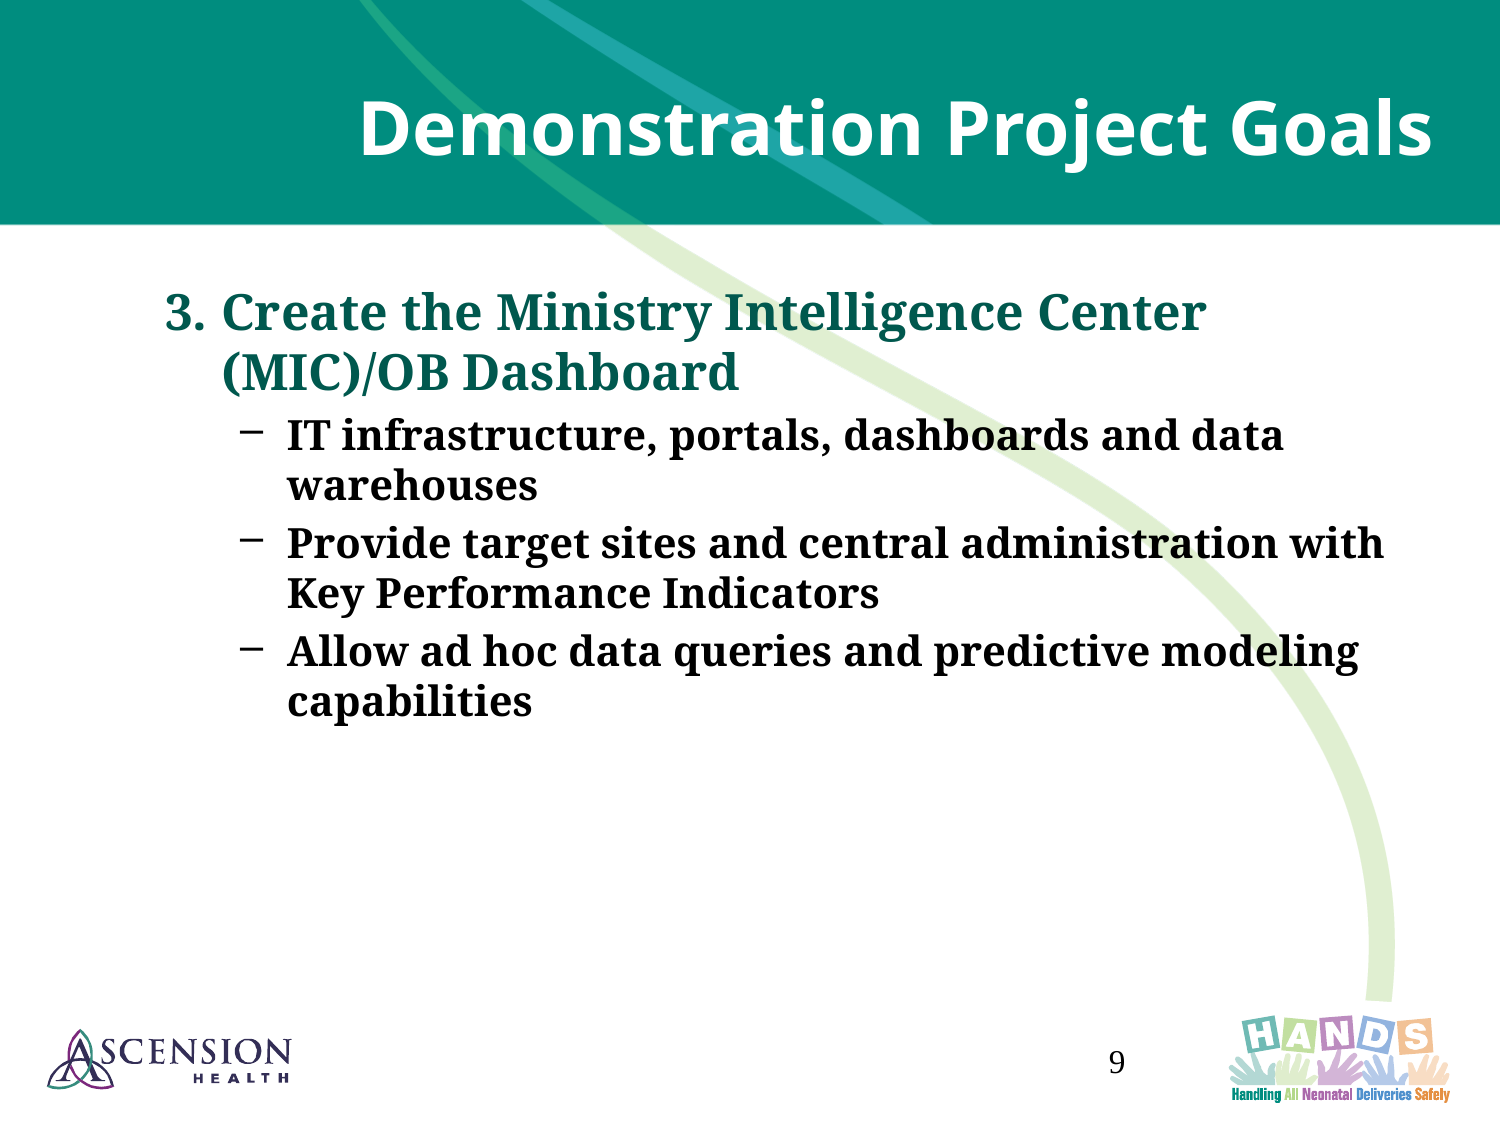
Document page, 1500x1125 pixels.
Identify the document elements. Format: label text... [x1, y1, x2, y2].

list Create the Ministry Intelligence Center (MIC)/OB Dashboard IT infrastructure, portals, dashboards and data warehouses Provide target sites and central administration with Key Performance Indicators Allow ad hoc data queries and predictive modeling capabilities [150, 272, 1407, 1010]
text_box 9 [1094, 1032, 1263, 1088]
picture [0, 0, 1500, 1125]
title Demonstration Project Goals [75, 37, 1450, 213]
